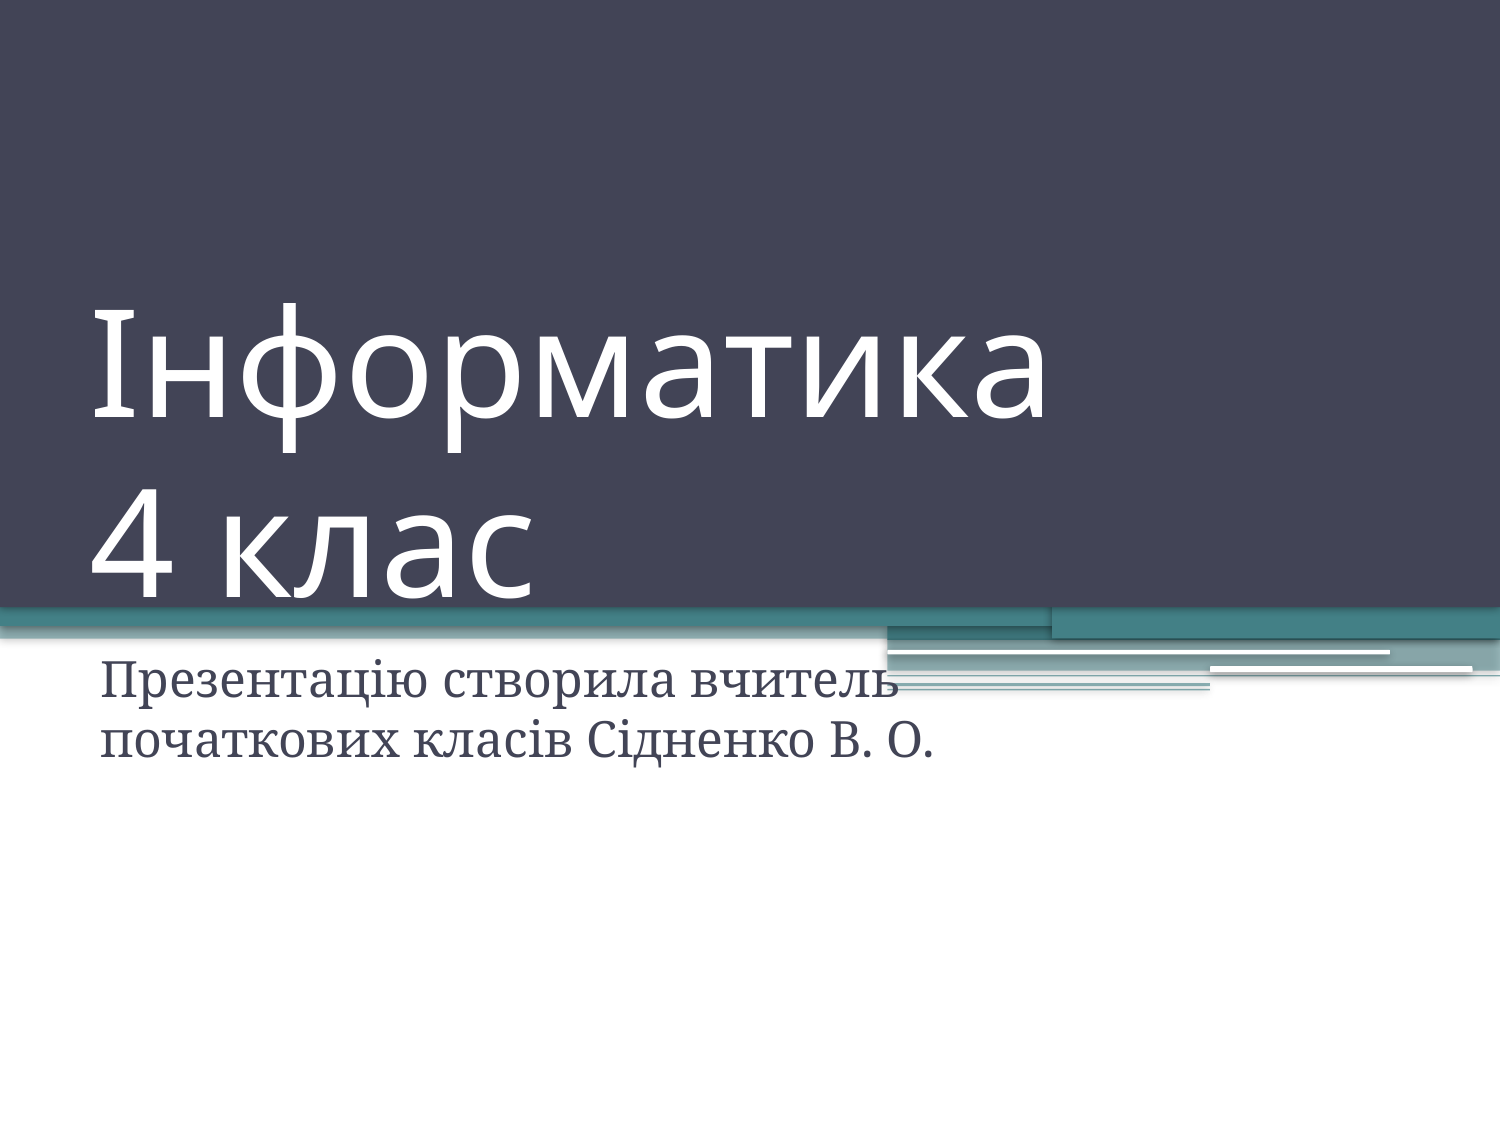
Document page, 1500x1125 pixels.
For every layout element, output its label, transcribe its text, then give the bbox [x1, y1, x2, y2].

subtitle Презентацію створила вчитель початкових класів Сідненко В. О. [75, 639, 987, 928]
title Інформатика 4 клас [75, 394, 1463, 636]
